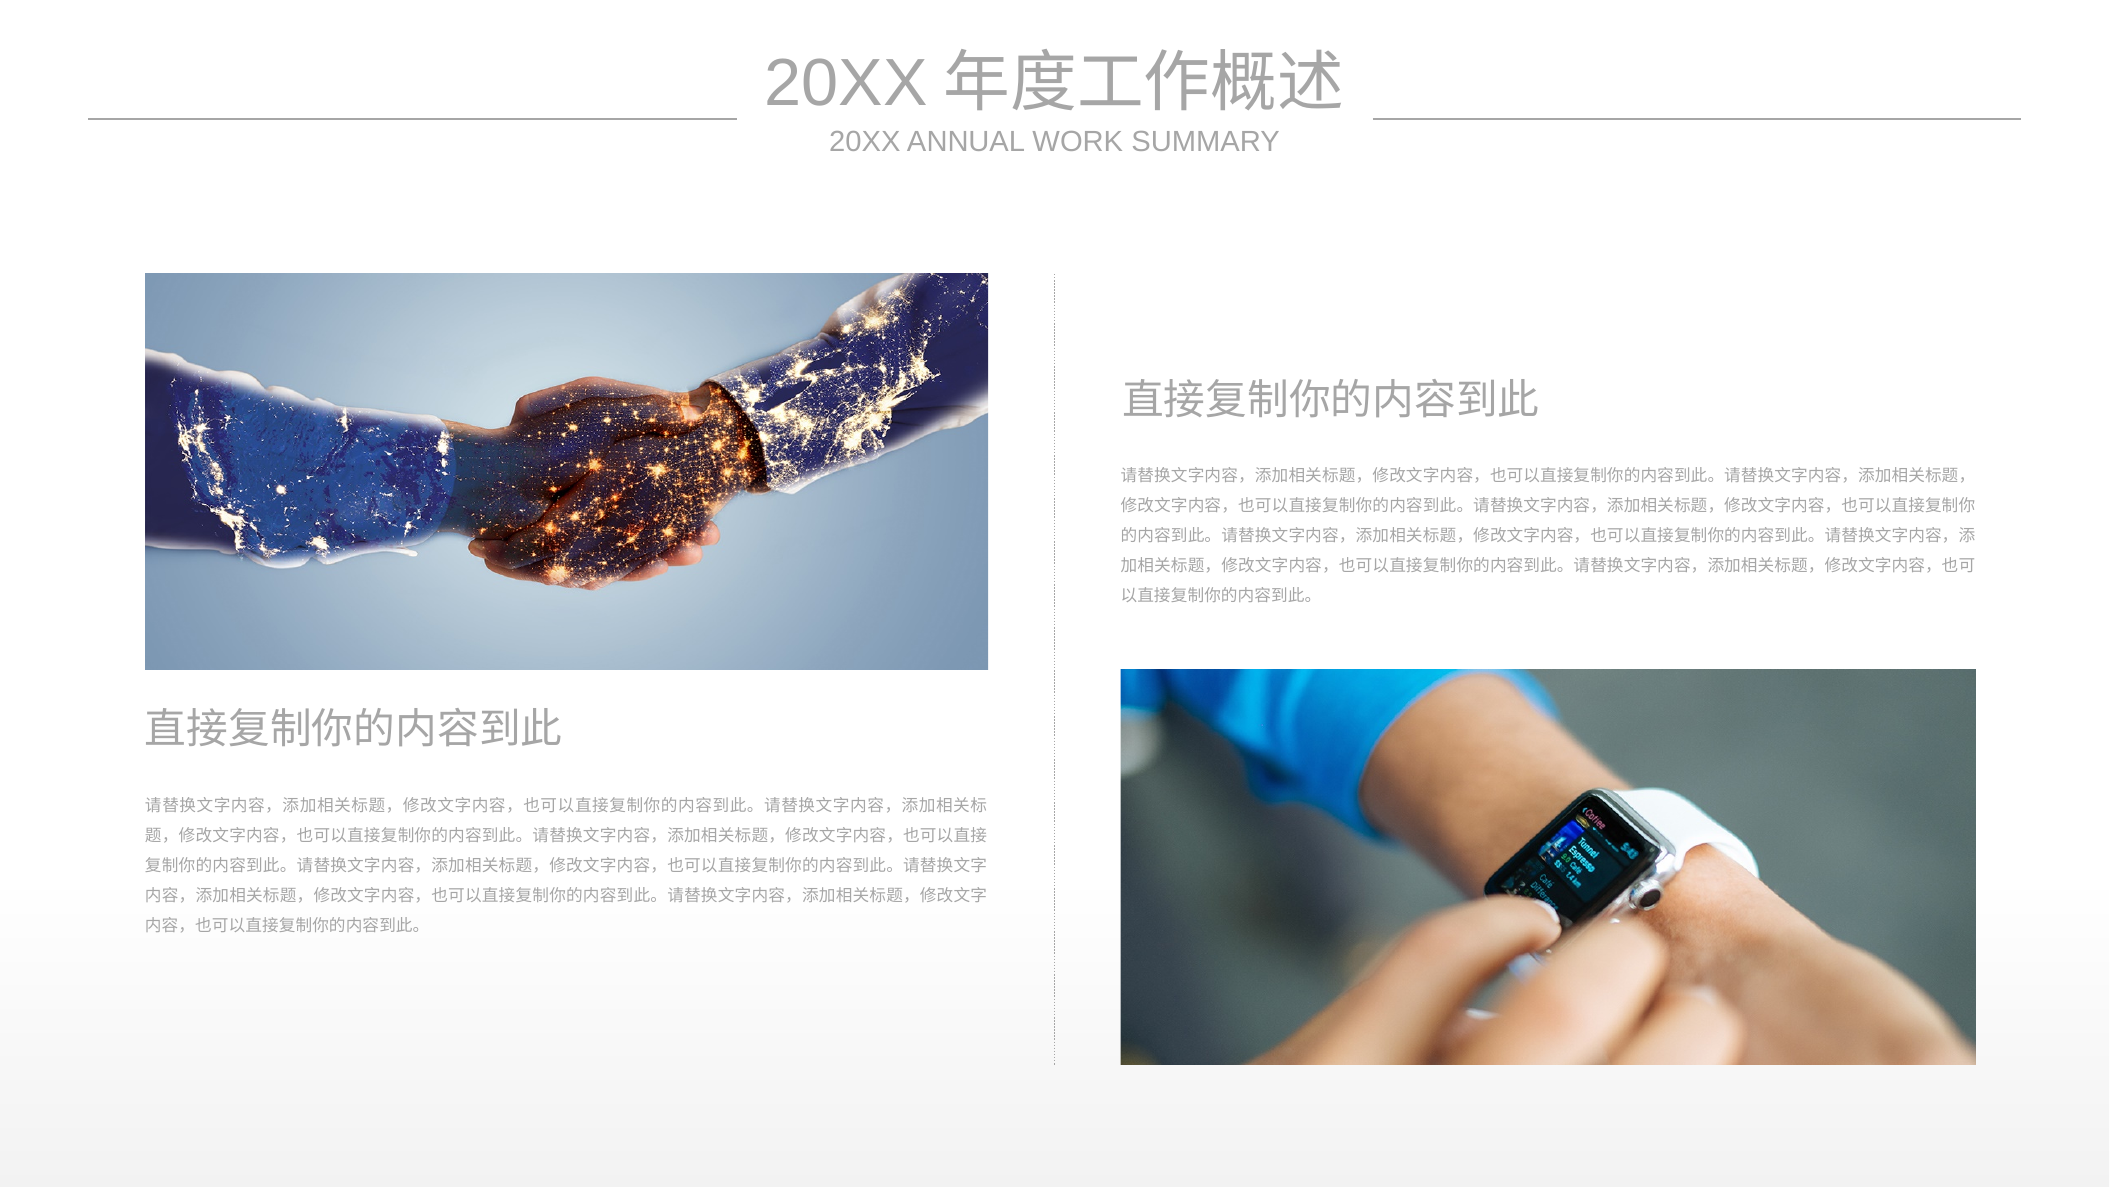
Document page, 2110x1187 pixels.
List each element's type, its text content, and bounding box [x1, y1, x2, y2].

text_box 20XX年度工作概述 [730, 38, 1379, 119]
text_box 20XX ANNUAL WORK SUMMARY [824, 122, 1285, 158]
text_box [145, 273, 989, 937]
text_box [1120, 372, 1977, 1065]
